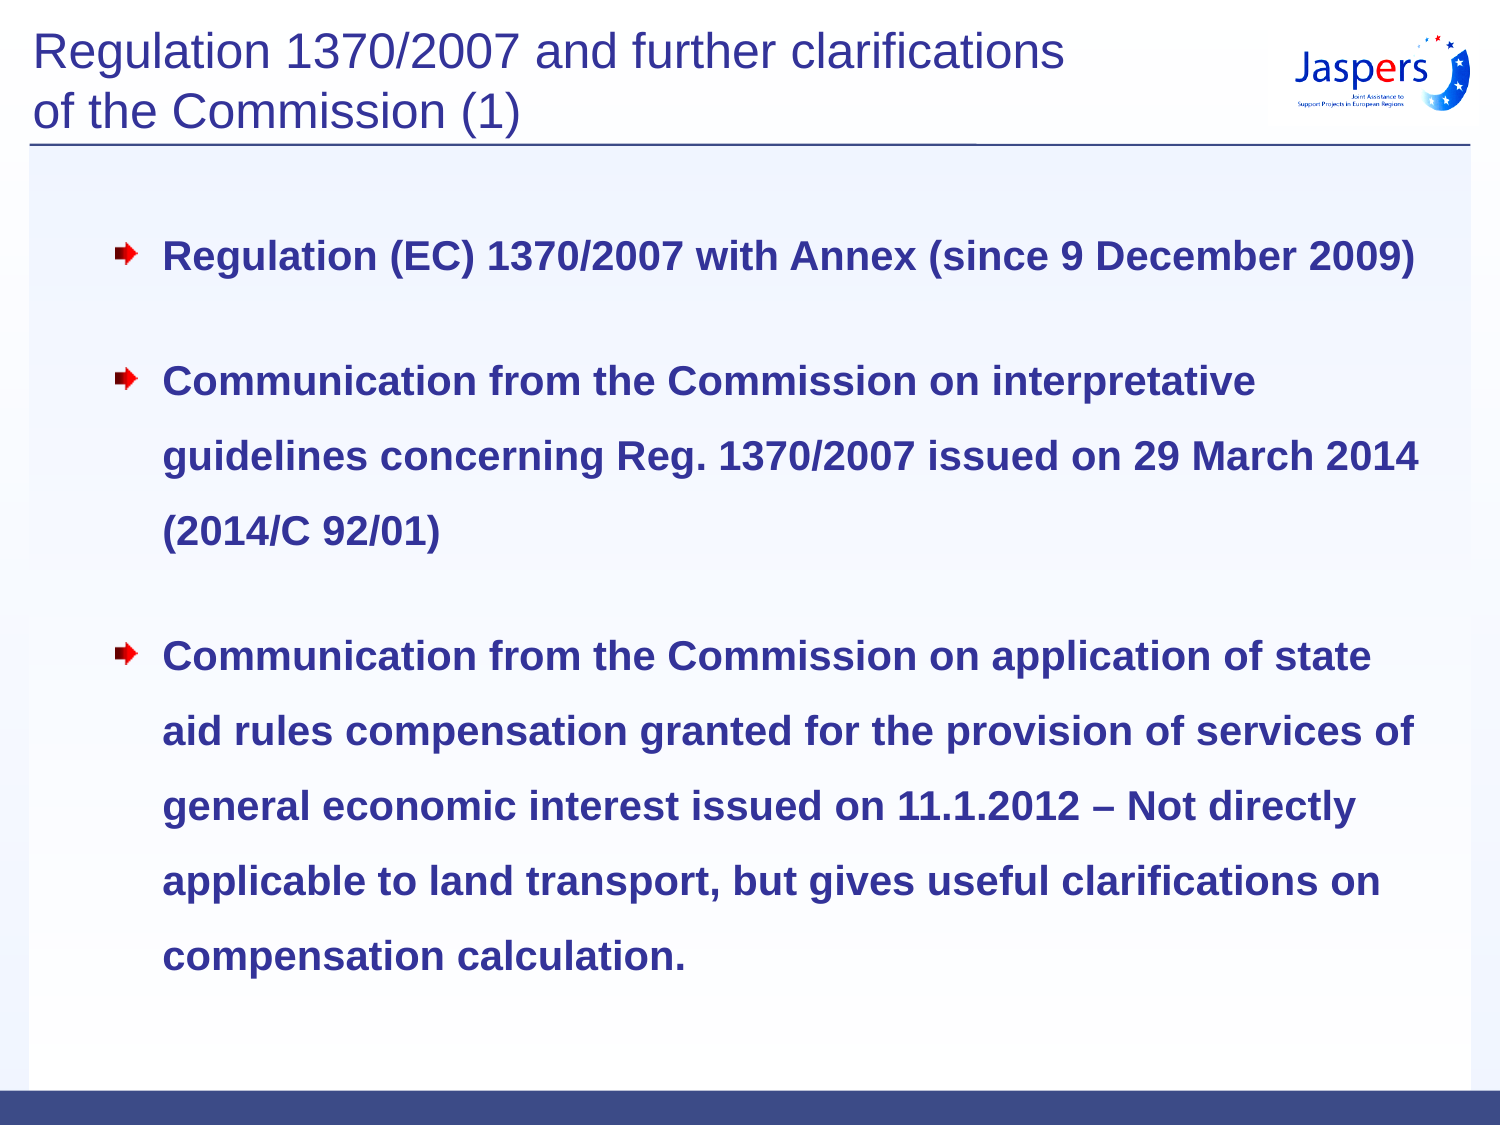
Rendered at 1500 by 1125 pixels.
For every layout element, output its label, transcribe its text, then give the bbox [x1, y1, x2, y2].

text_box Regulation (EC) 1370/2007 with Annex (since 9 December 2009) Communication from the Commission on interpretative guidelines concerning Reg. 1370/2007 issued on 29 March 2014 (2014/C 92/01) Communication from the Commission on application of state aid rules compensation granted for the provision of services of general economic interest issued on 11.1.2012 – Not directly applicable to land transport, but gives useful clarifications on compensation calculation. [29, 196, 1447, 986]
picture [115, 642, 138, 665]
picture [115, 242, 138, 265]
picture [115, 367, 138, 390]
title Regulation 1370/2007 and further clarifications of the Commission (1) [17, 7, 1500, 149]
